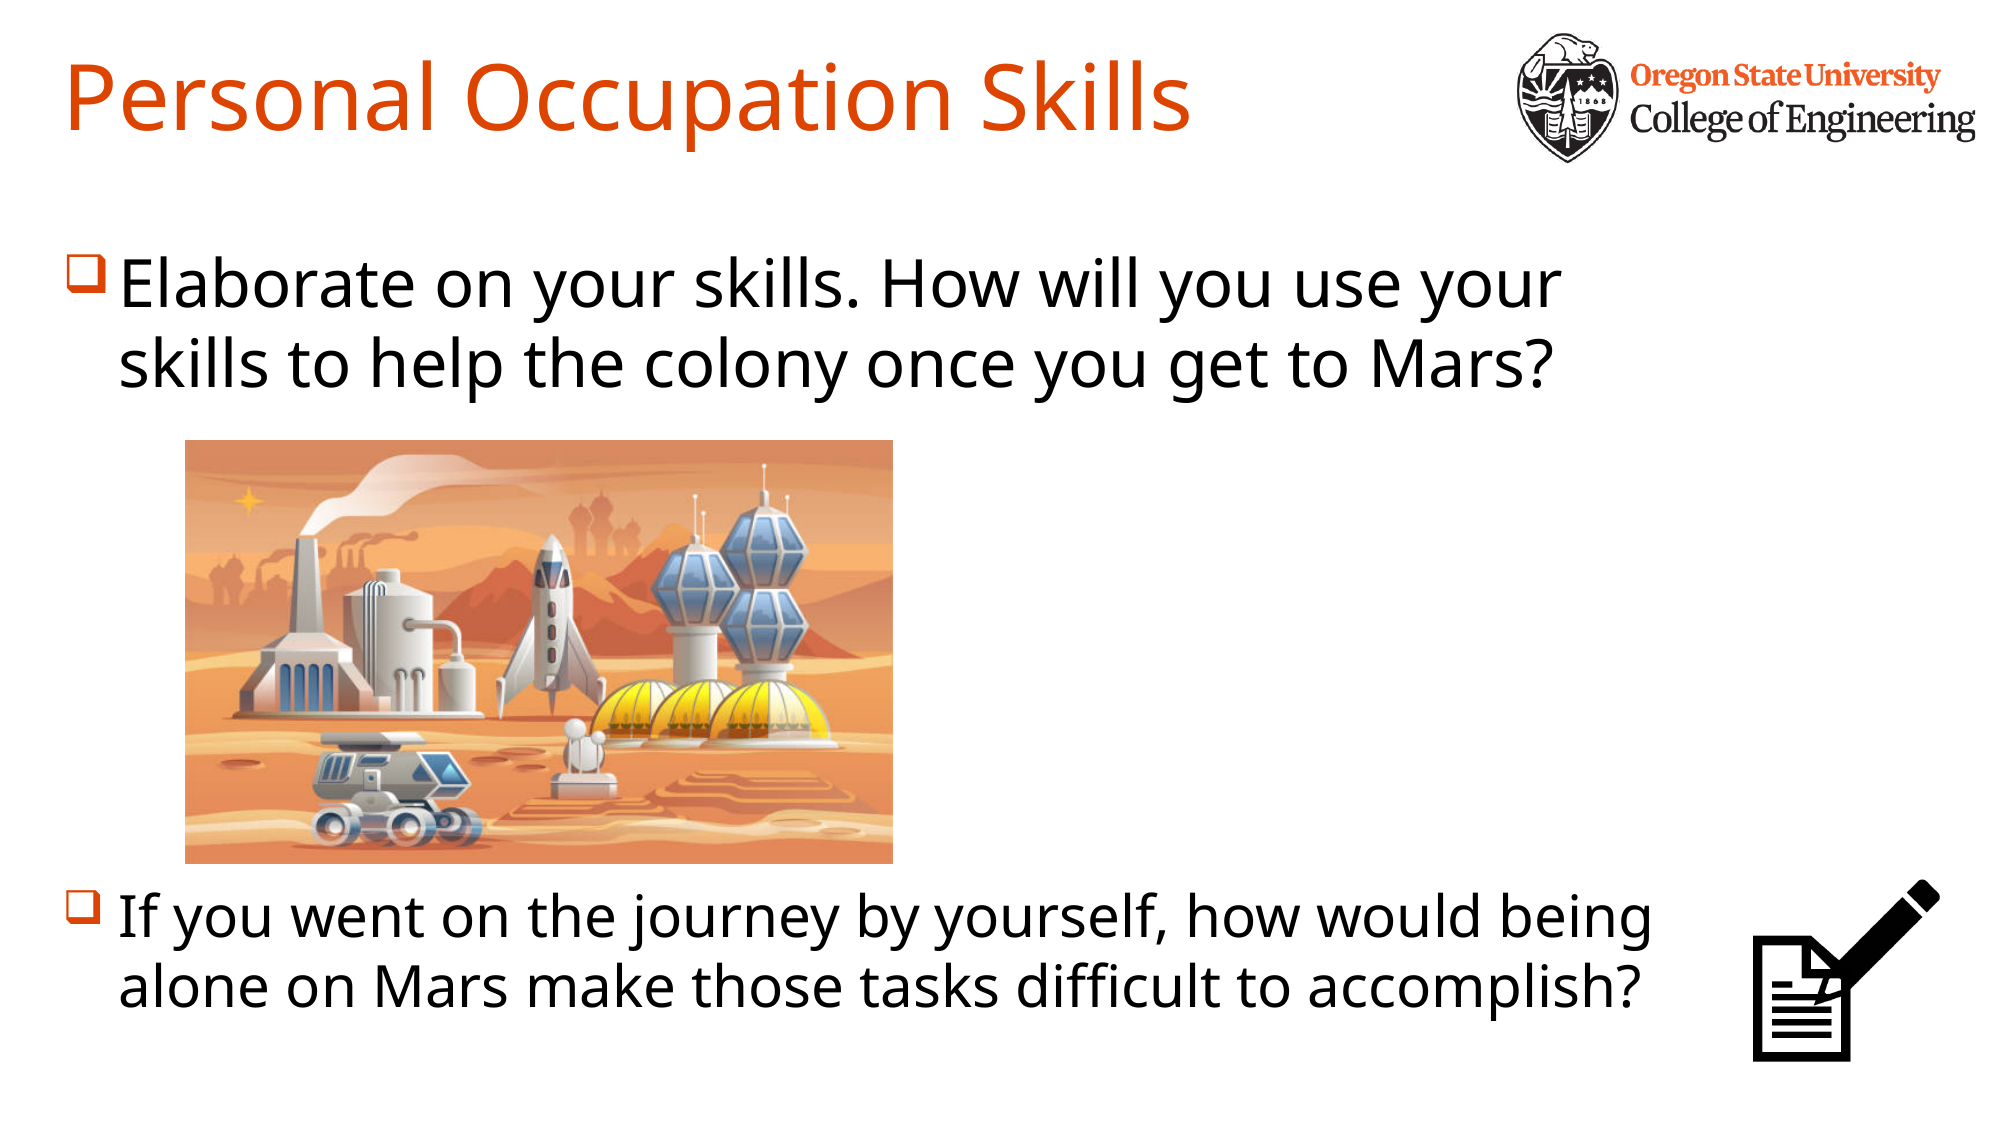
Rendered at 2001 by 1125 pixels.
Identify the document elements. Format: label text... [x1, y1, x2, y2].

title Personal Occupation Skills [48, 31, 1490, 228]
picture [185, 439, 893, 865]
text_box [1726, 867, 1953, 1074]
list Elaborate on your skills. How will you use your skills to help the colony once you get to Mars? If you went on the journey by yourself, how would being alone on Mars make those tasks difficult to accomplish? [48, 233, 1705, 1059]
